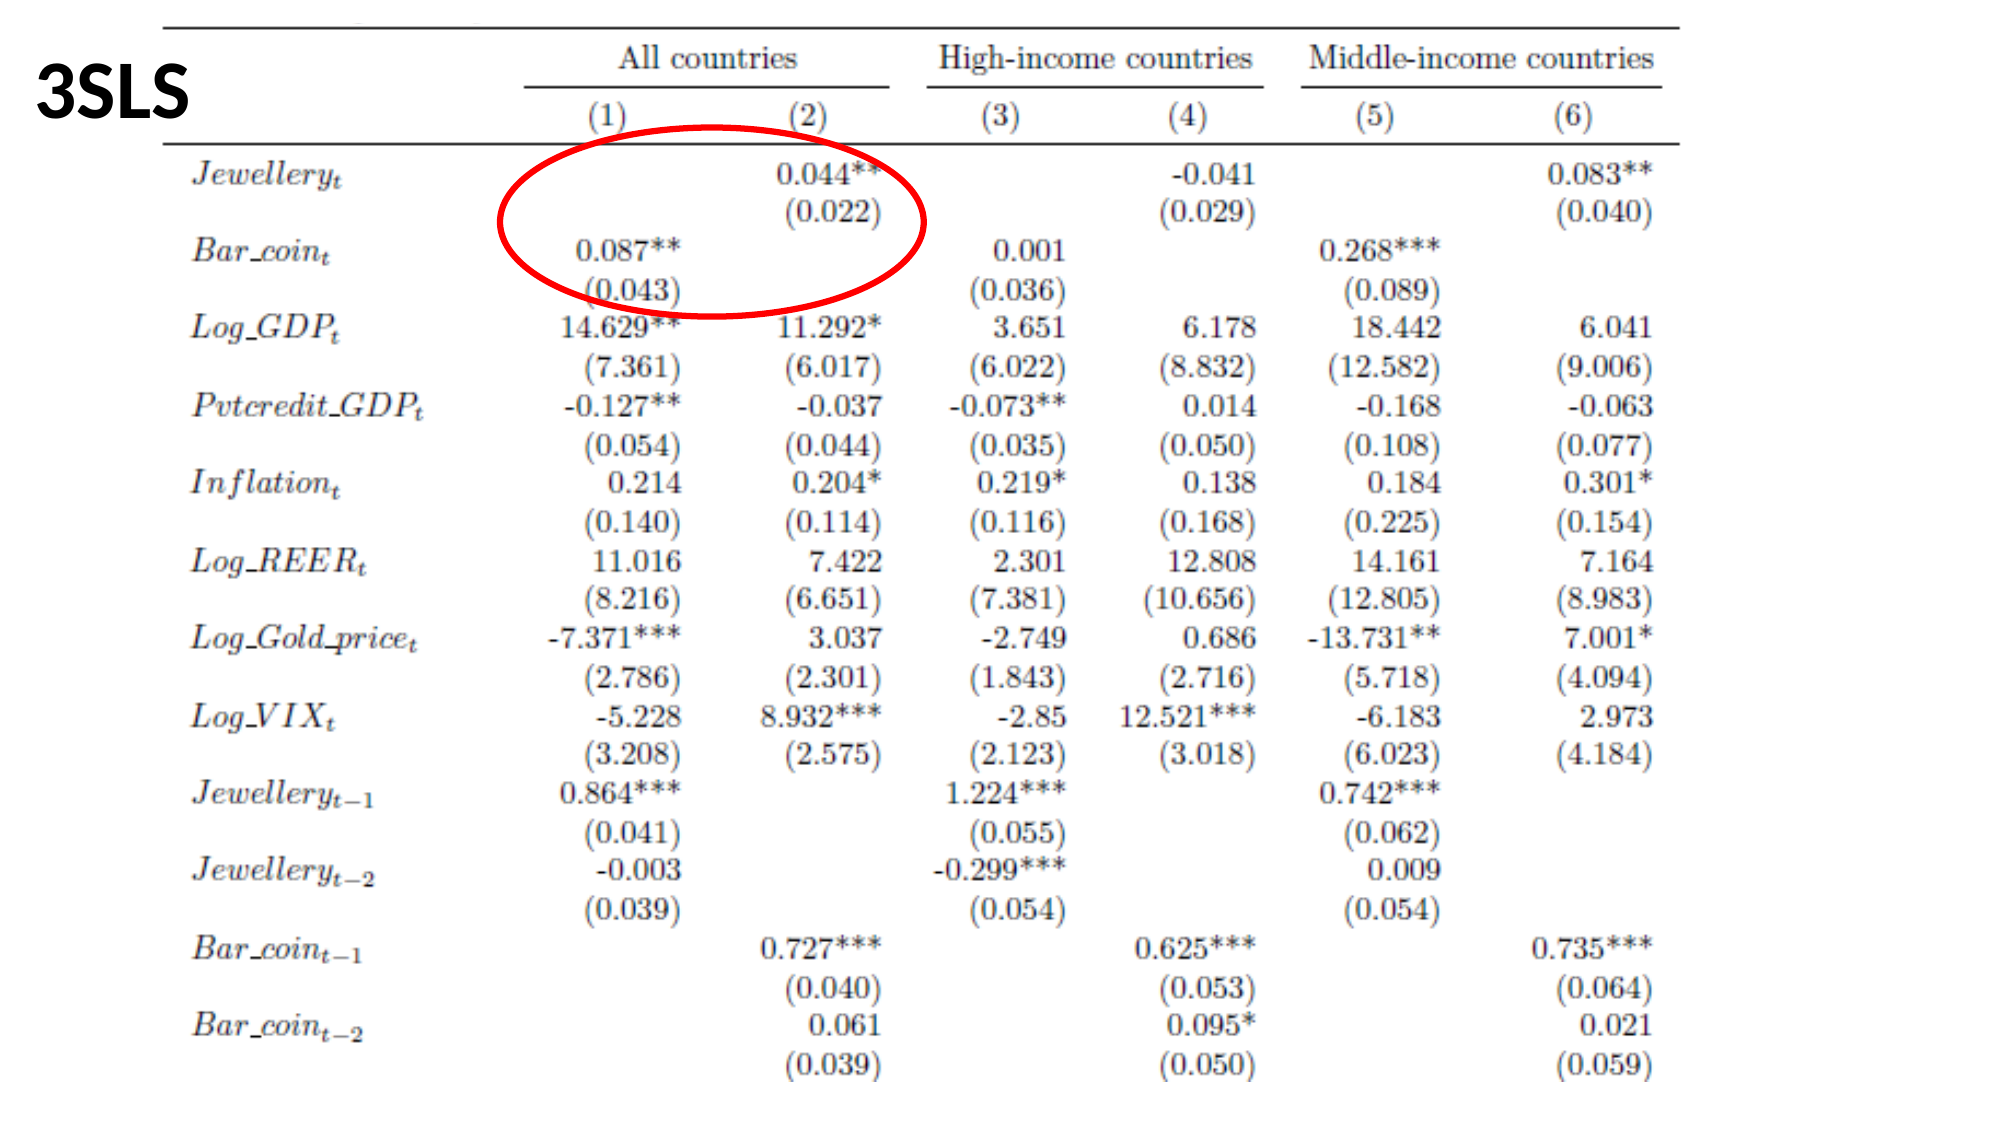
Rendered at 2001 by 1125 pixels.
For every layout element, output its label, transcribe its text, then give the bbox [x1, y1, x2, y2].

picture [159, 23, 1700, 1082]
text_box 3SLS [19, 28, 159, 143]
